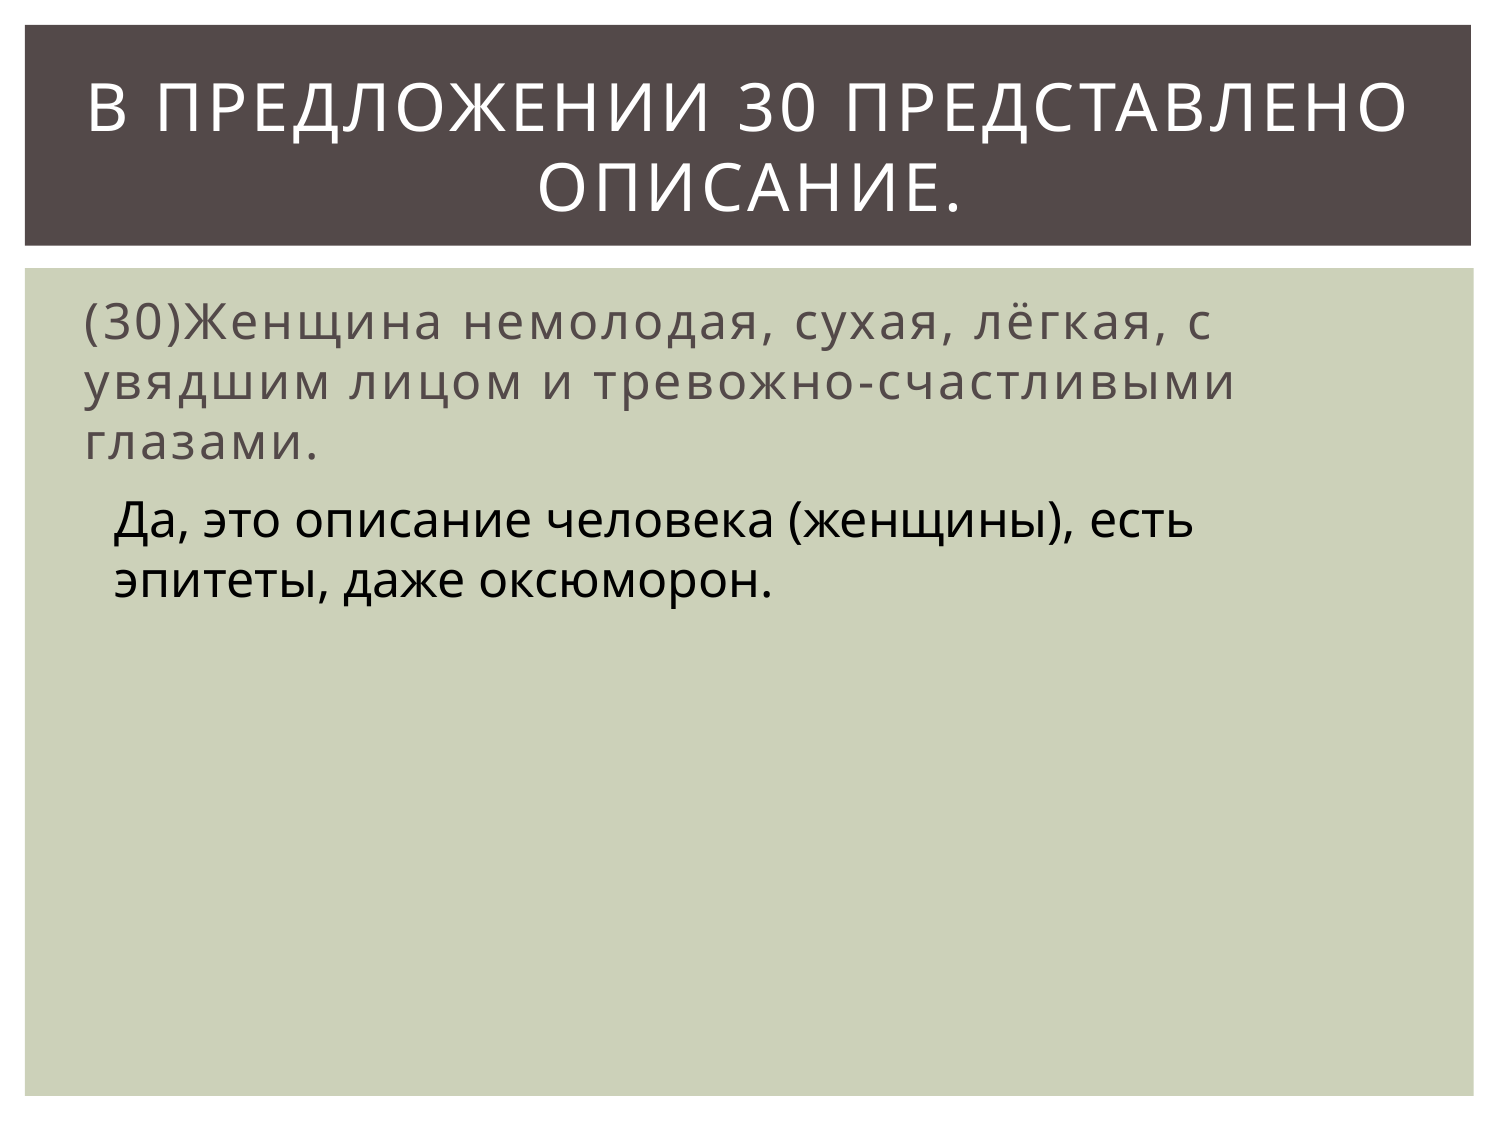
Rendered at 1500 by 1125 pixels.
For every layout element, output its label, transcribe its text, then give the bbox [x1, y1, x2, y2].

list (30)Женщина немолодая, сухая, лёгкая, с увядшим лицом и тревожно-счастливыми глазами. [62, 281, 1442, 1005]
title В предложении 30 представлено описание. [62, 58, 1438, 232]
text_box Да, это описание человека (женщины), есть эпитеты, даже оксюморон. [100, 479, 1388, 615]
